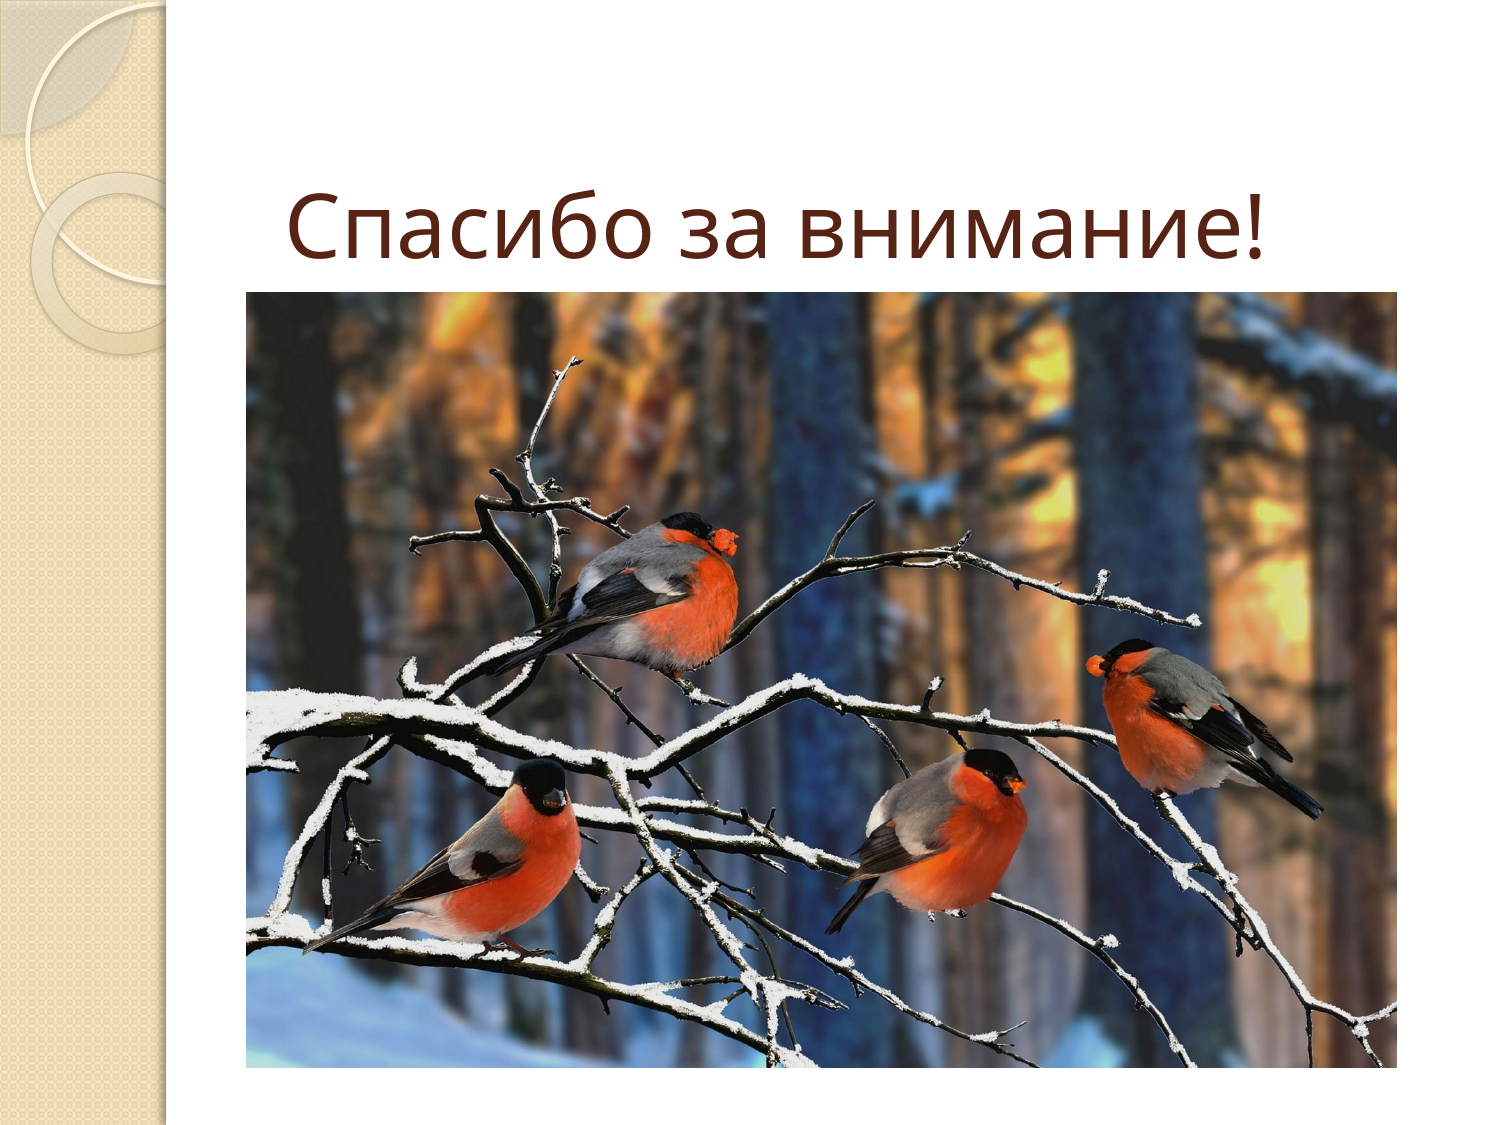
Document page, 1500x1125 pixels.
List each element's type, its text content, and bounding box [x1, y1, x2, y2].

picture [245, 292, 1397, 1069]
title Спасибо за внимание! [270, 128, 1500, 317]
